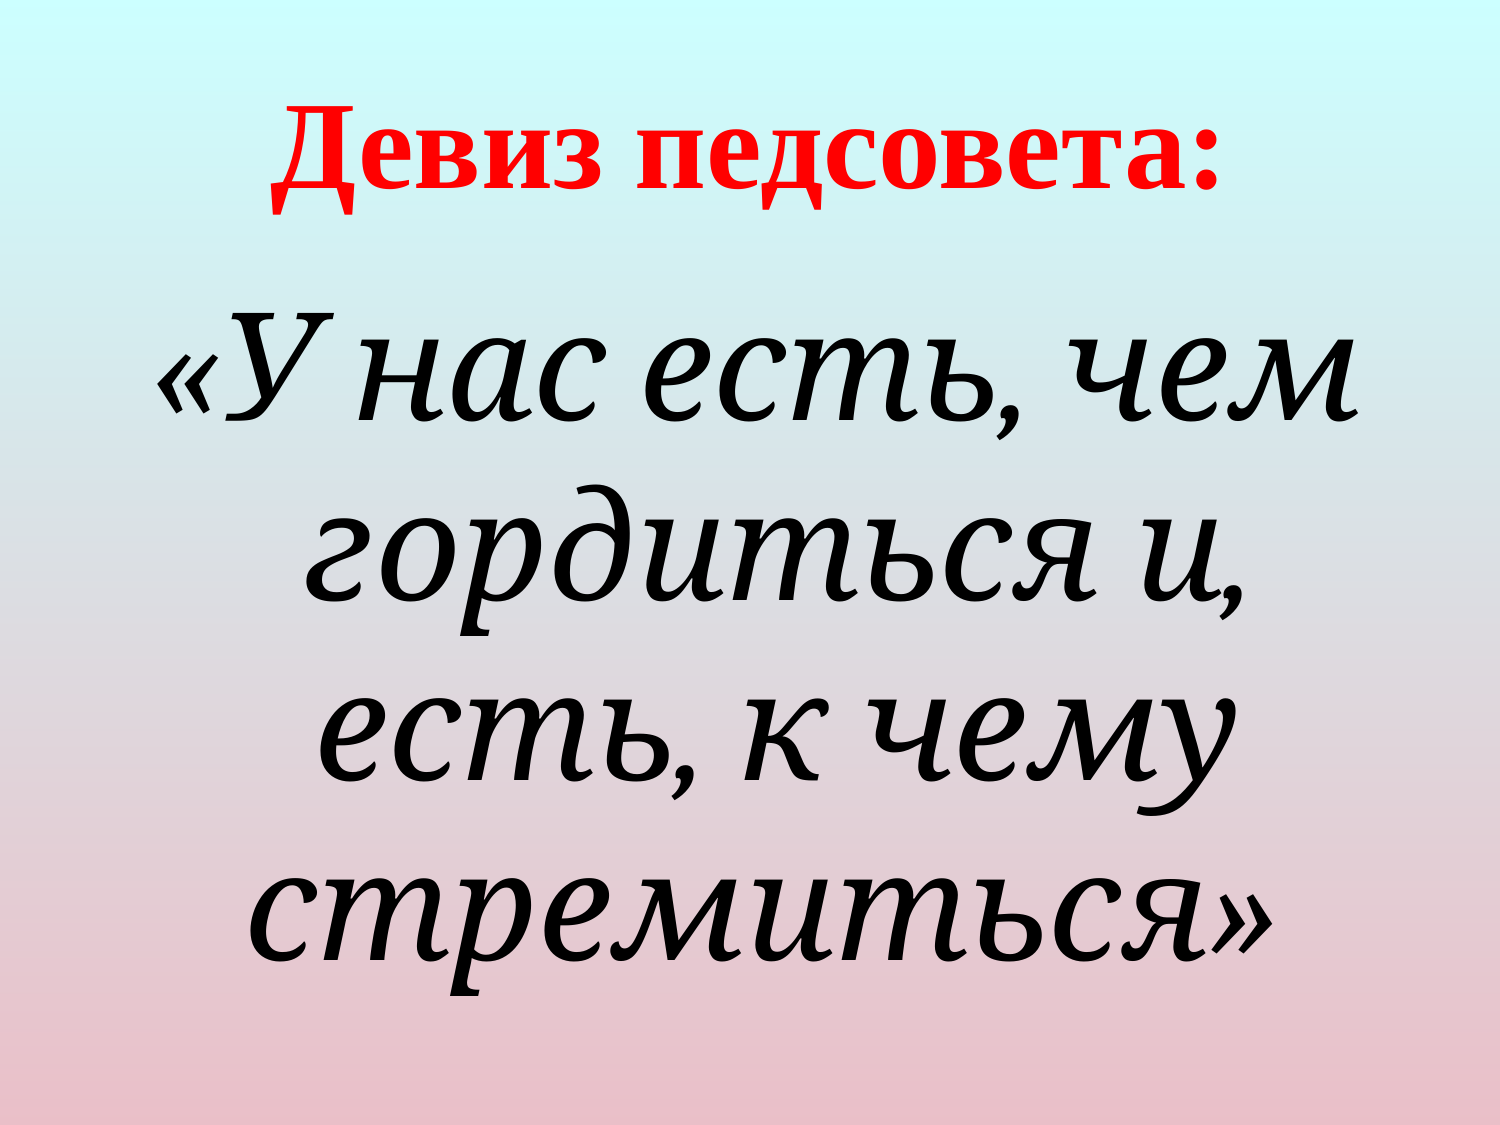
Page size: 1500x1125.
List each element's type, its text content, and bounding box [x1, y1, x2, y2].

title Девиз педсовета: [75, 45, 1425, 233]
list «У нас есть, чем гордиться и, есть, к чему стремиться» [75, 262, 1425, 1005]
